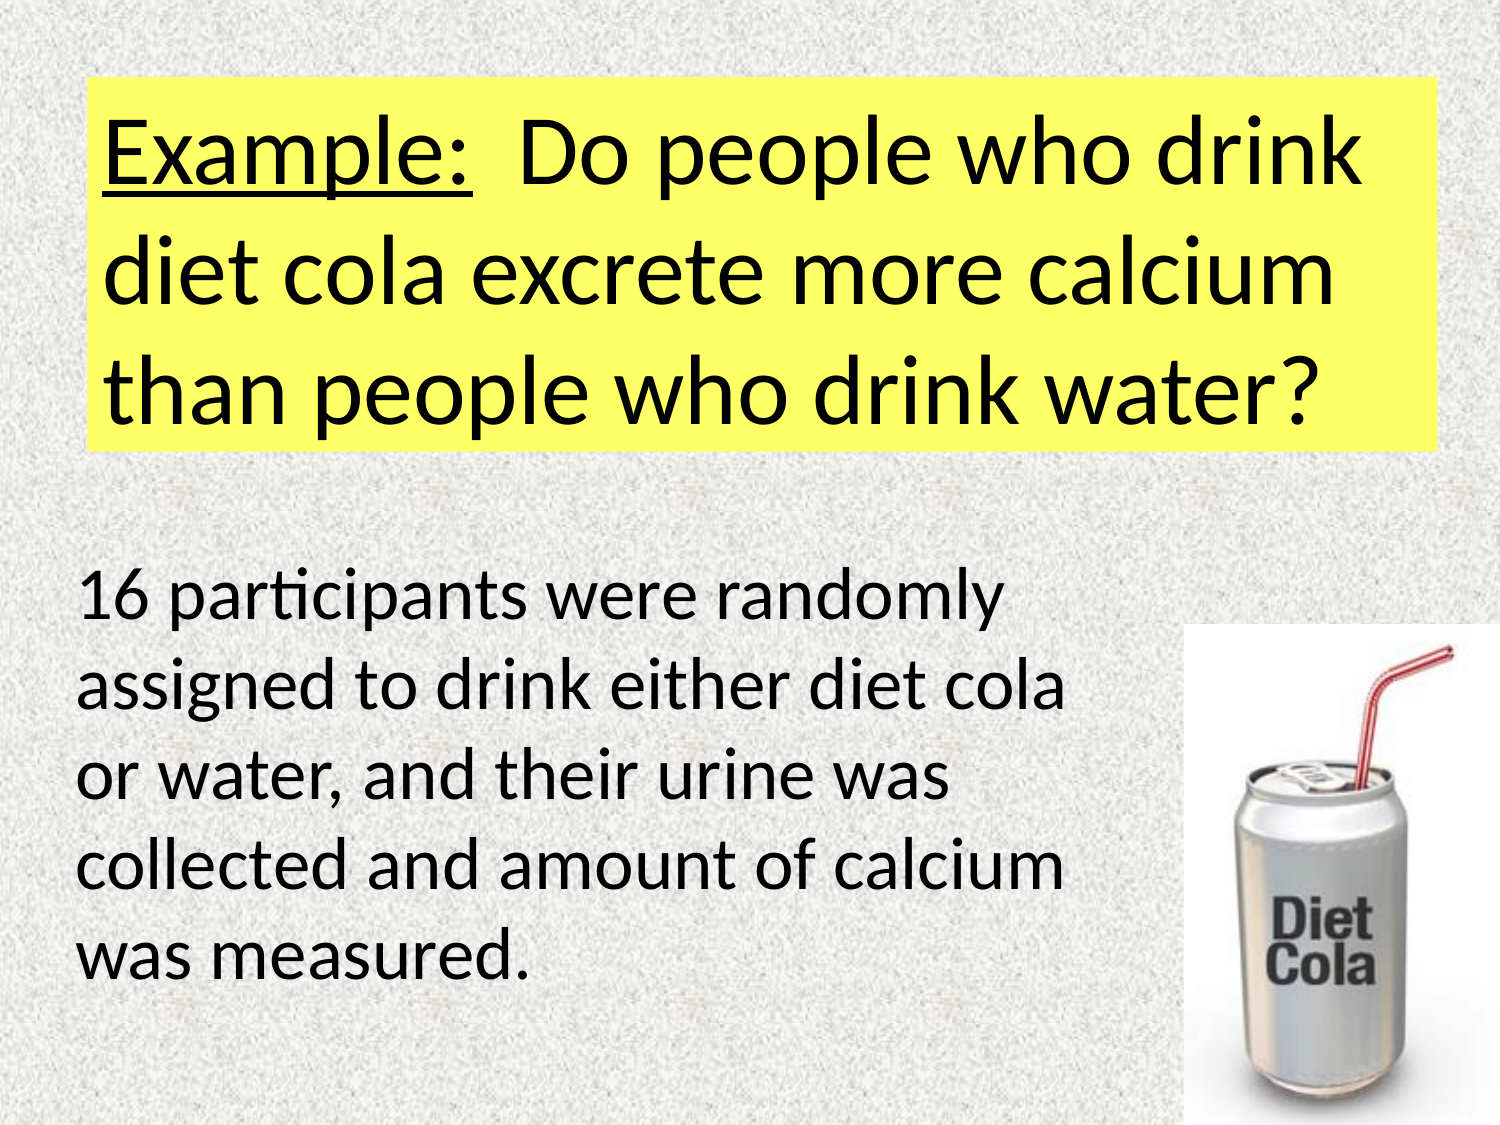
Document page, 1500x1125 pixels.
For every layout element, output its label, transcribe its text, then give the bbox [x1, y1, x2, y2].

text_box 16 participants were randomly assigned to drink either diet cola or water, and their urine was collected and amount of calcium was measured. [60, 537, 1138, 1003]
text_box Example: Do people who drink diet cola excrete more calcium than people who drink water? [87, 77, 1438, 452]
picture [0, 0, 1500, 1125]
